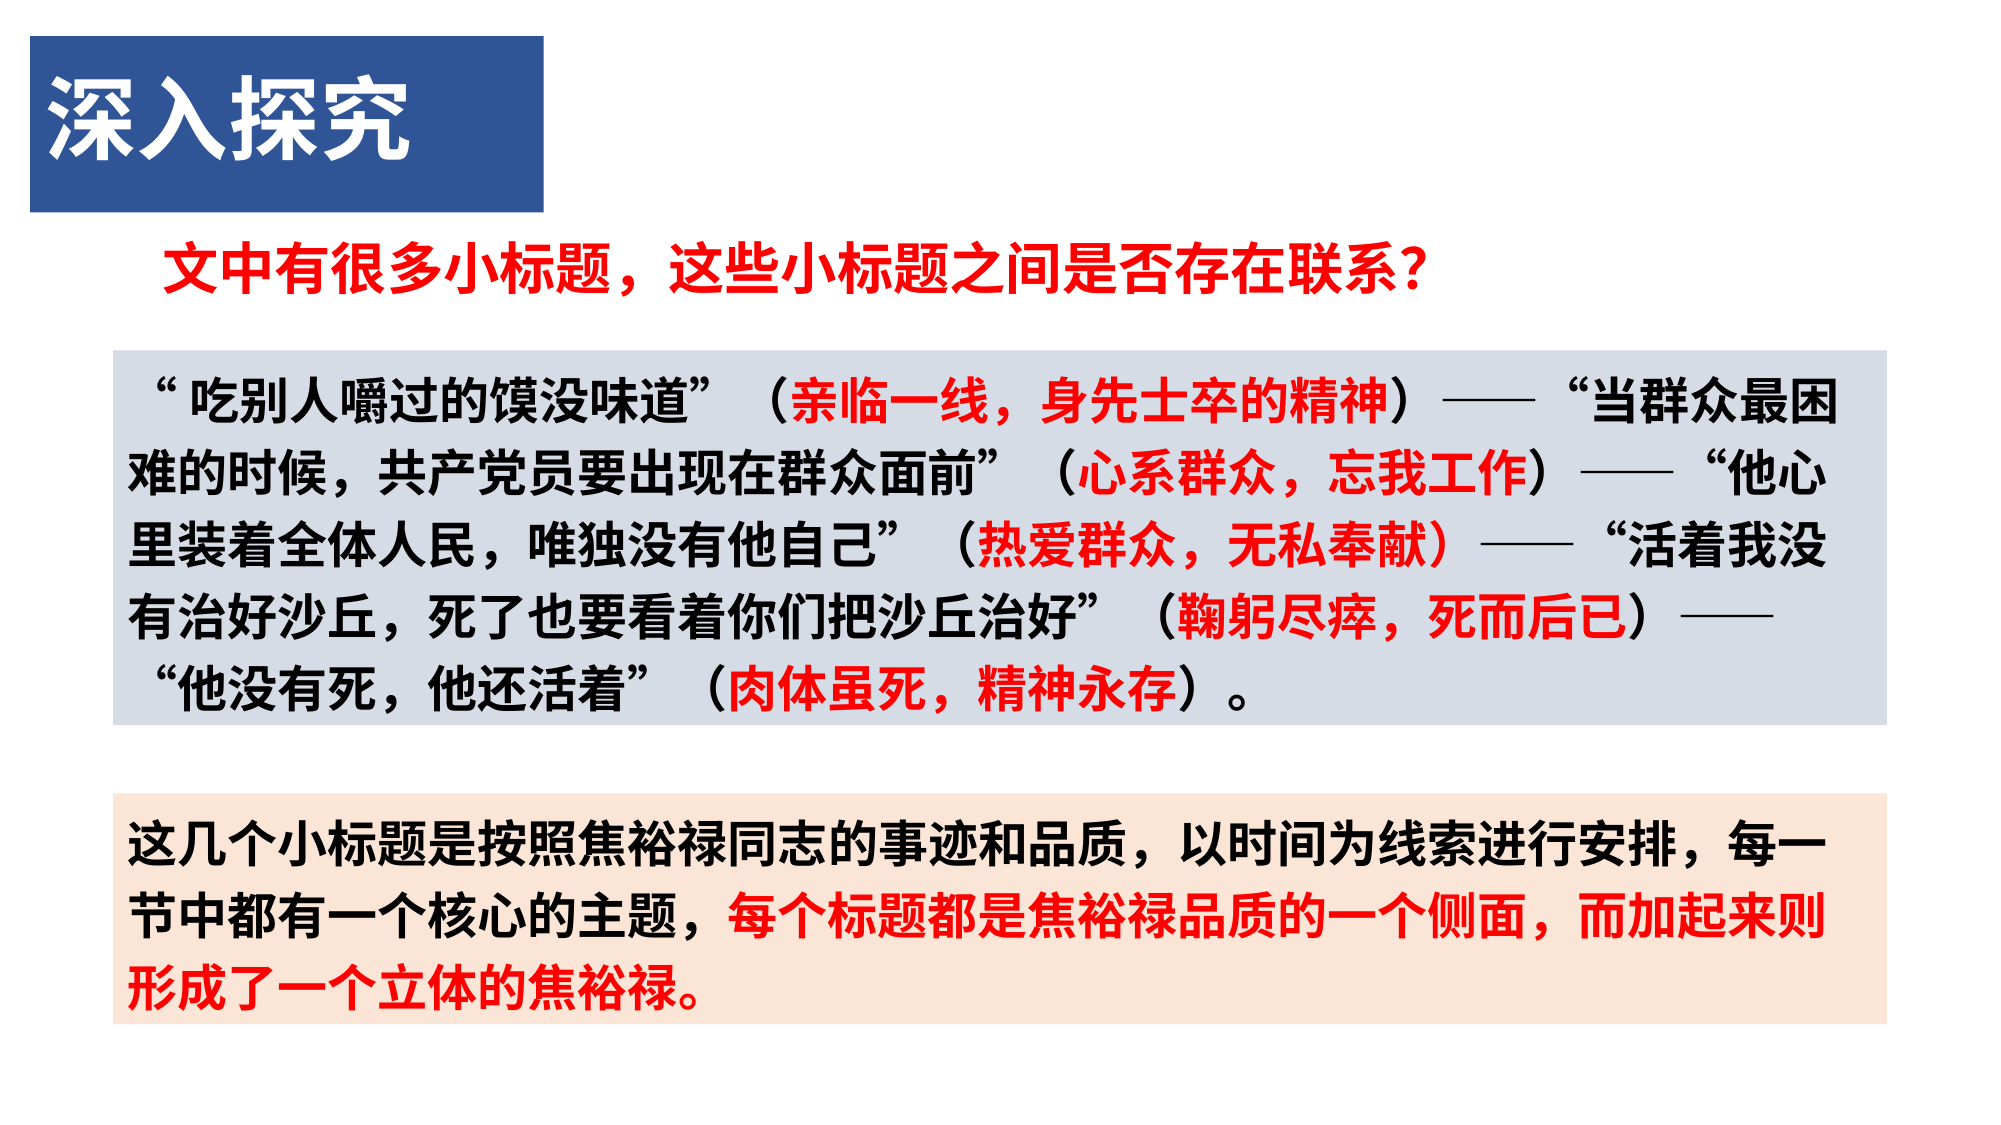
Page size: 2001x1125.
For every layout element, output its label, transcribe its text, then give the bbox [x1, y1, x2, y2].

title 深入探究 [30, 36, 544, 213]
text_box “吃别人嚼过的馍没味道”（亲临一线，身先士卒的精神）——“当群众最困难的时候，共产党员要出现在群众面前”（心系群众，忘我工作）——“他心里装着全体人民，唯独没有他自己”（热爱群众，无私奉献）——“活着我没有治好沙丘，死了也要看着你们把沙丘治好”（鞠躬尽瘁，死而后已）——“他没有死，他还活着”（肉体虽死，精神永存）。 [113, 350, 1887, 726]
text_box 这几个小标题是按照焦裕禄同志的事迹和品质，以时间为线索进行安排，每一节中都有一个核心的主题，每个标题都是焦裕禄品质的一个侧面，而加起来则形成了一个立体的焦裕禄。 [113, 793, 1887, 1025]
list 文中有很多小标题，这些小标题之间是否存在联系？ [147, 212, 1576, 350]
